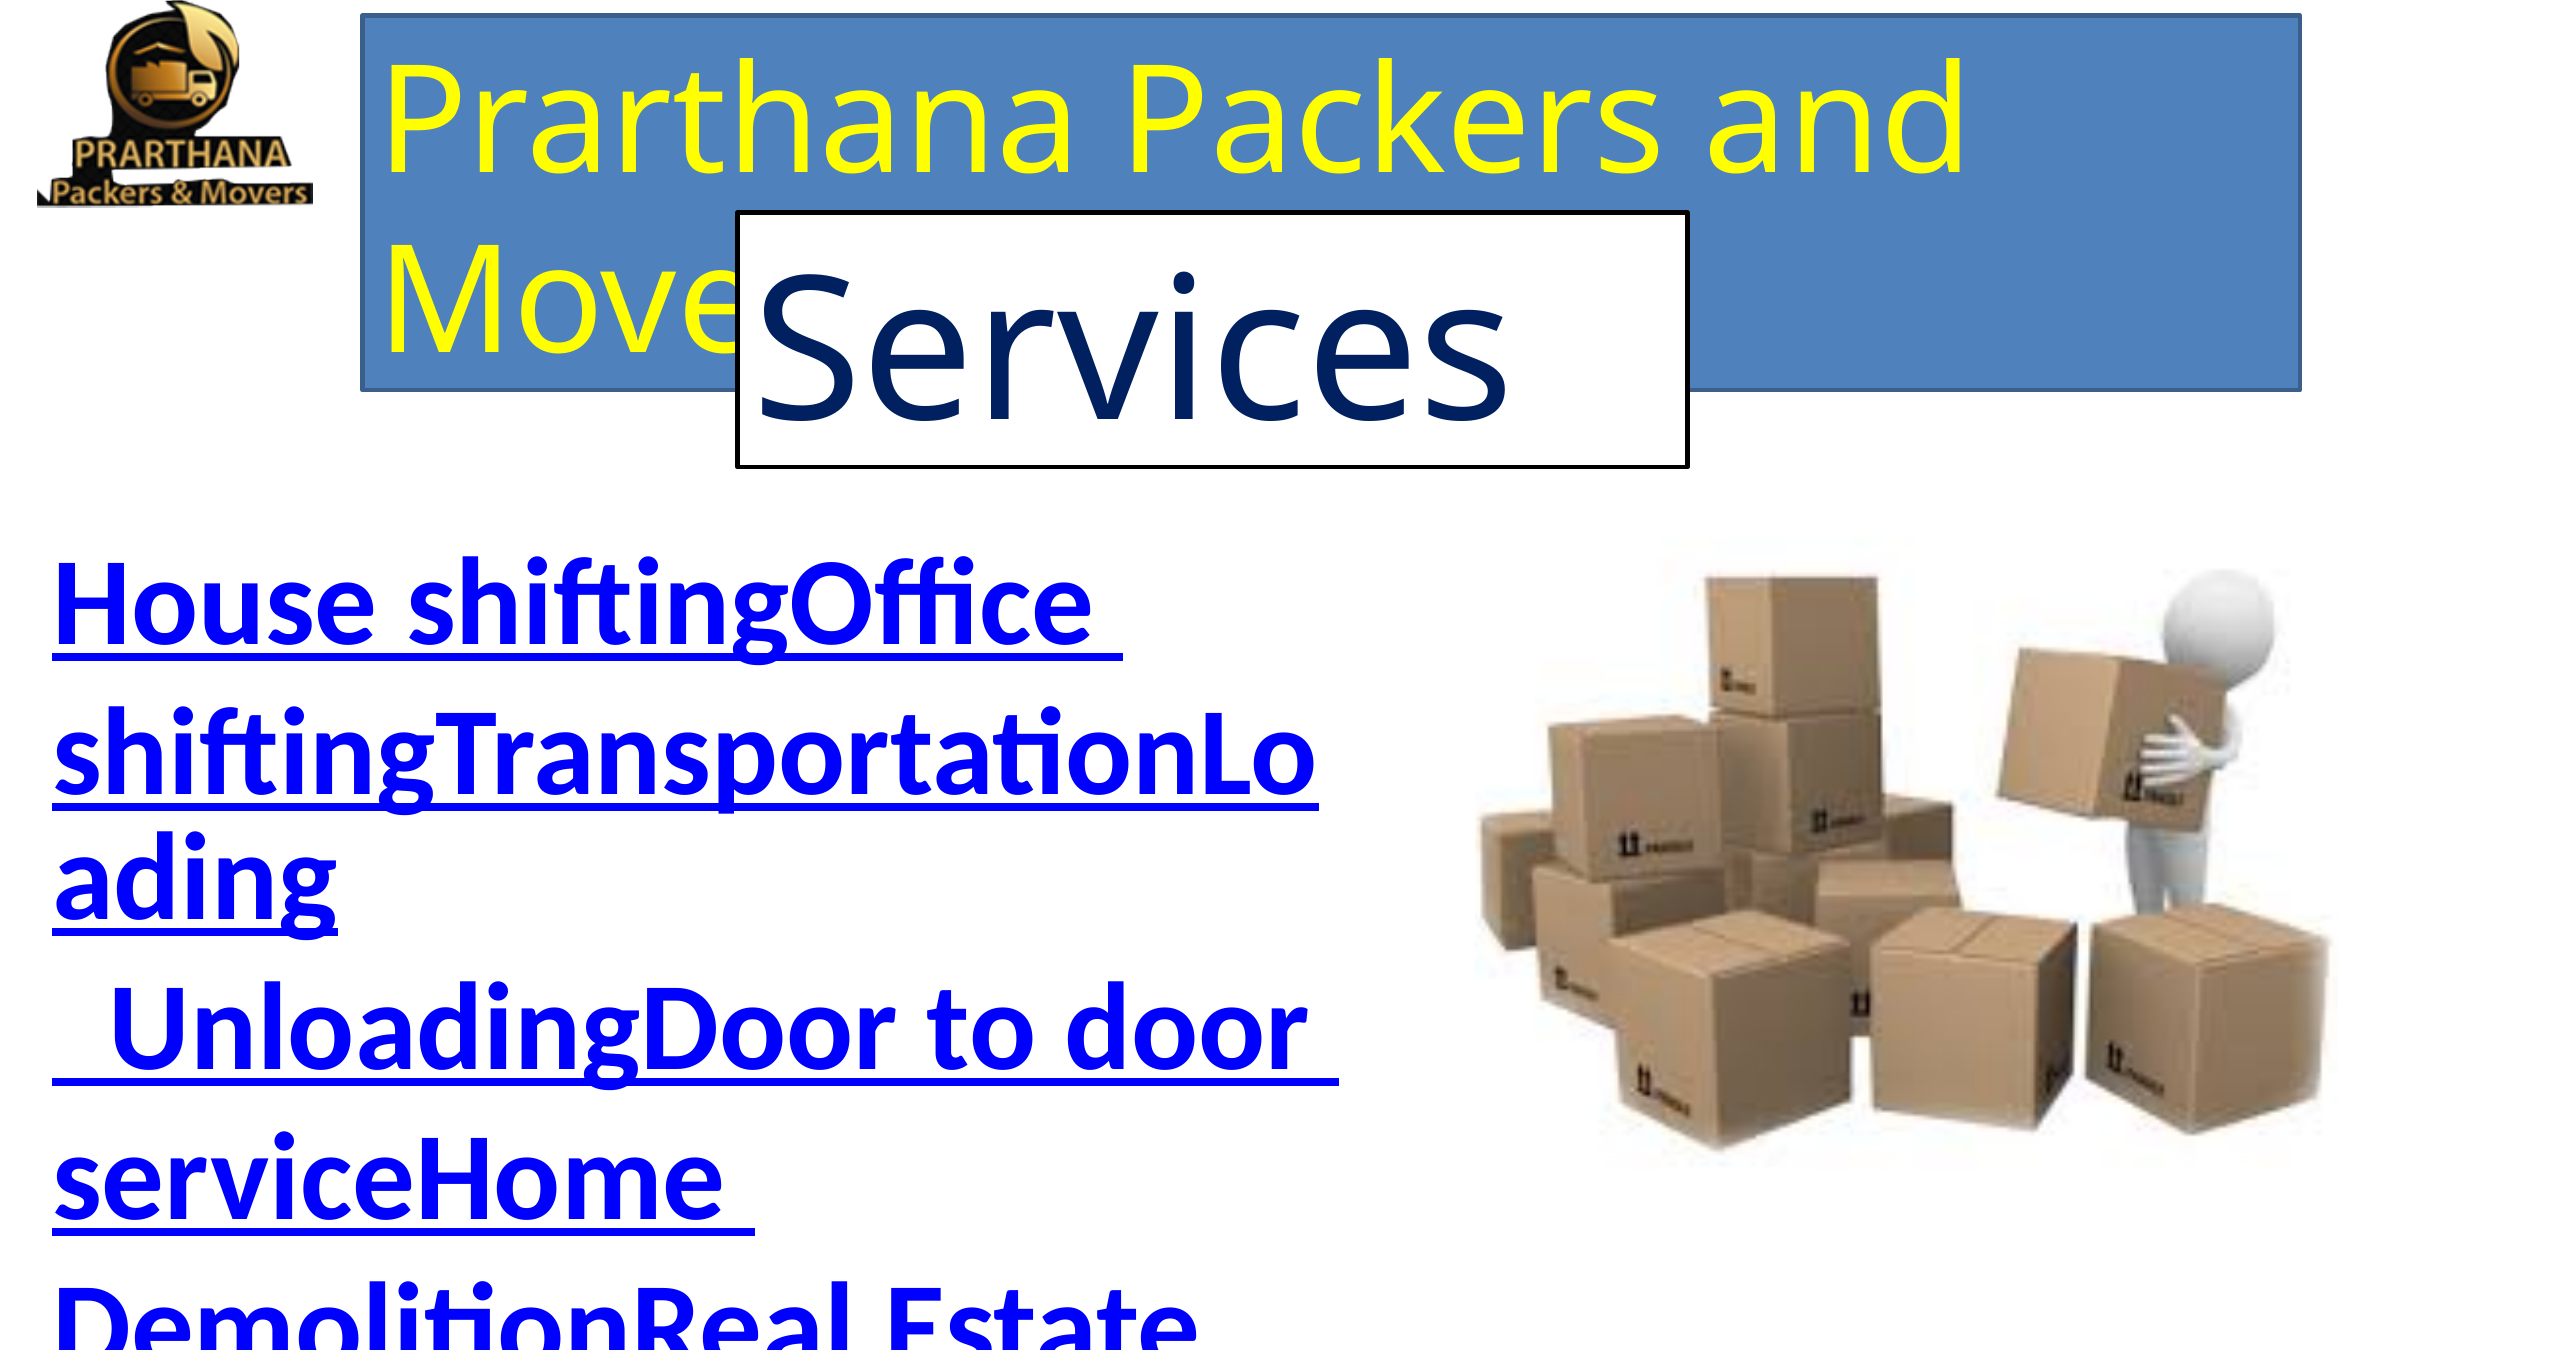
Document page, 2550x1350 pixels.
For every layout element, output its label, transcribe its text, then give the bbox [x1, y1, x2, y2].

text_box Prarthana Packers and Movers [360, 13, 2302, 392]
text_box House shiftingOffice shiftingTransportationLoading UnloadingDoor to door serviceHome DemolitionReal Estate [37, 512, 1363, 1278]
picture [37, 0, 313, 208]
text_box Services [735, 210, 1690, 469]
picture [1474, 414, 2338, 1313]
